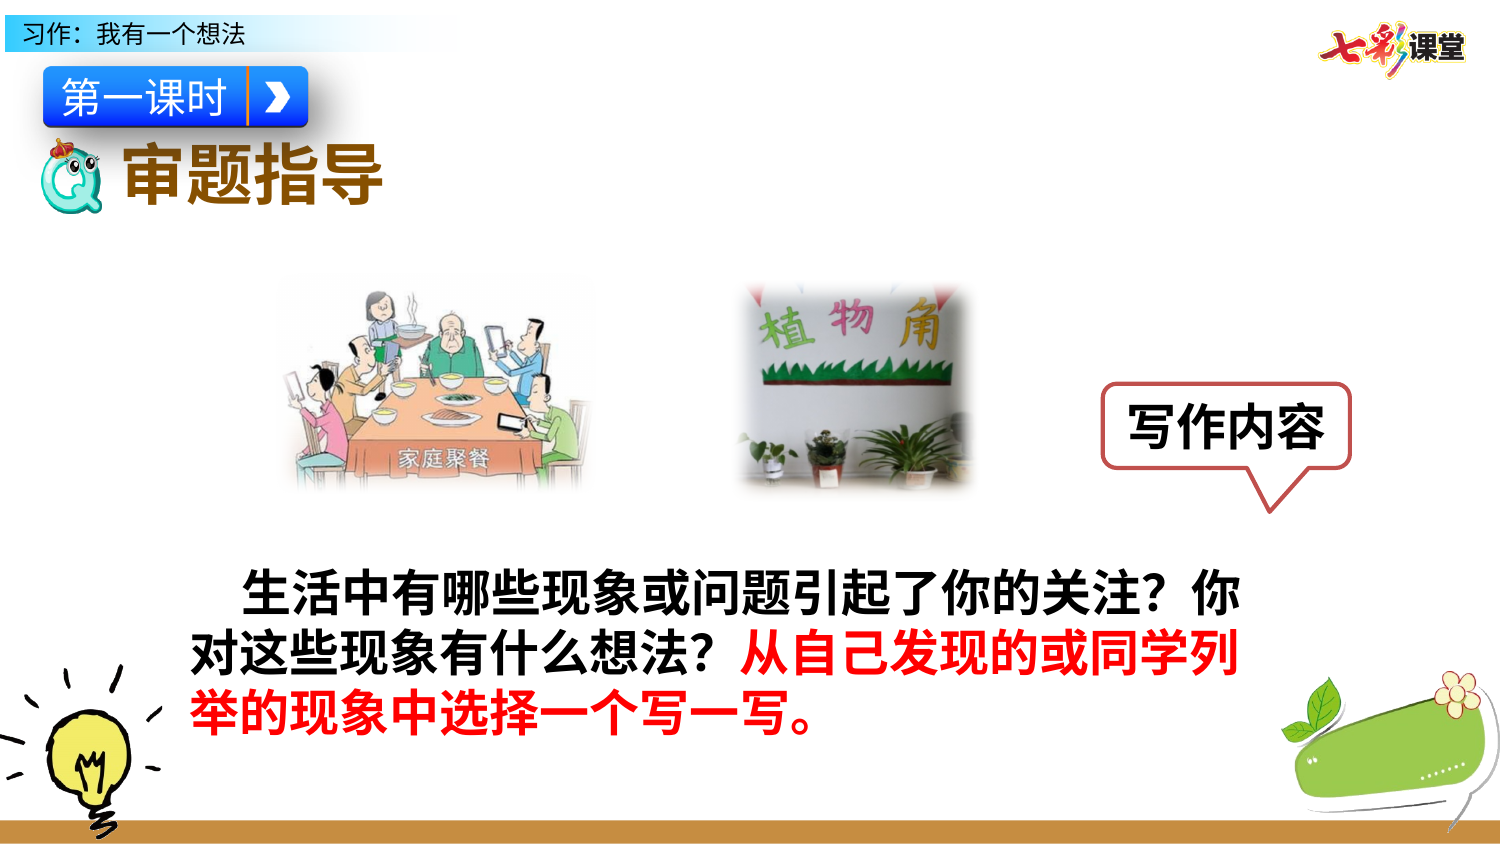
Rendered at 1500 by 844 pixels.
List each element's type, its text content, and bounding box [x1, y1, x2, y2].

picture [41, 65, 309, 129]
picture [41, 138, 102, 215]
picture [275, 272, 599, 495]
text_box 写作内容 [1100, 381, 1352, 514]
picture [1316, 20, 1468, 80]
text_box 生活中有哪些现象或问题引起了你的关注？你对这些现象有什么想法？从自己发现的或同学列举的现象中选择一个写一写。 [175, 553, 1263, 749]
picture [1170, 407, 1184, 411]
text_box 审题指导 [108, 127, 437, 219]
picture [729, 277, 1025, 503]
picture [1277, 671, 1500, 833]
picture [0, 653, 178, 844]
